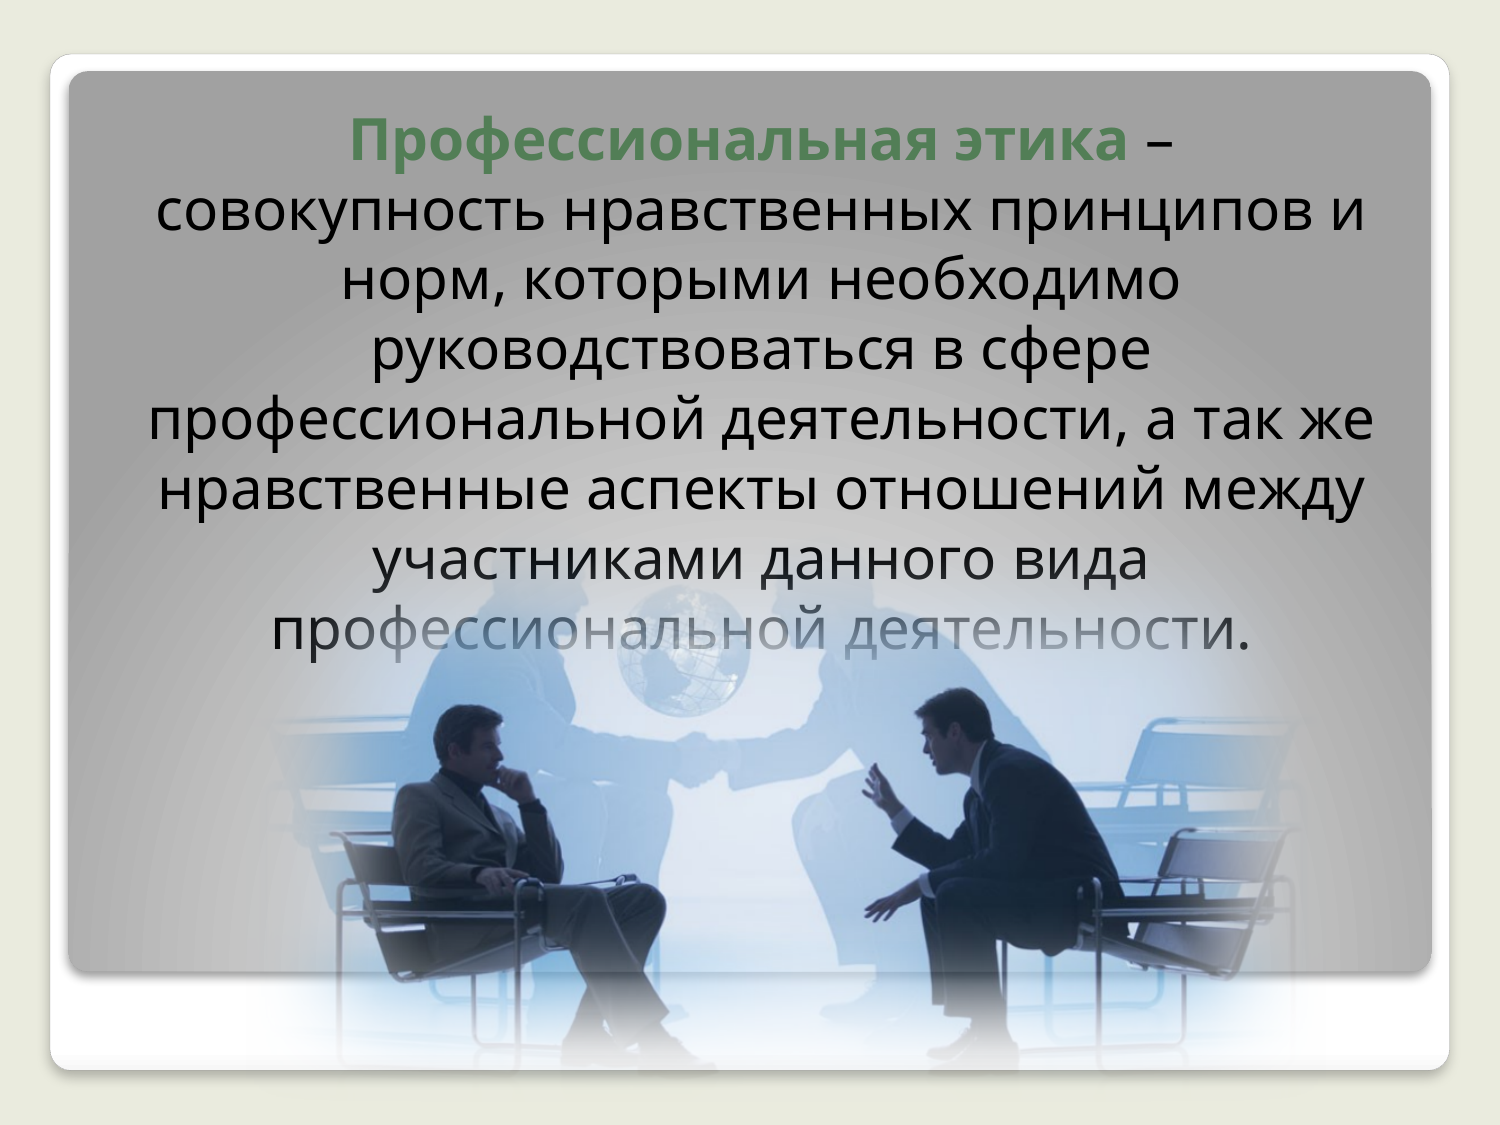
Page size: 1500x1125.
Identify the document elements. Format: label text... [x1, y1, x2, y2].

picture [245, 515, 1328, 1105]
list Профессиональная этика – совокупность нравственных принципов и норм, которыми необходимо руководствоваться в сфере профессиональной деятельности, а так же нравственные аспекты отношений между участниками данного вида профессиональной деятельности. [82, 86, 1425, 774]
